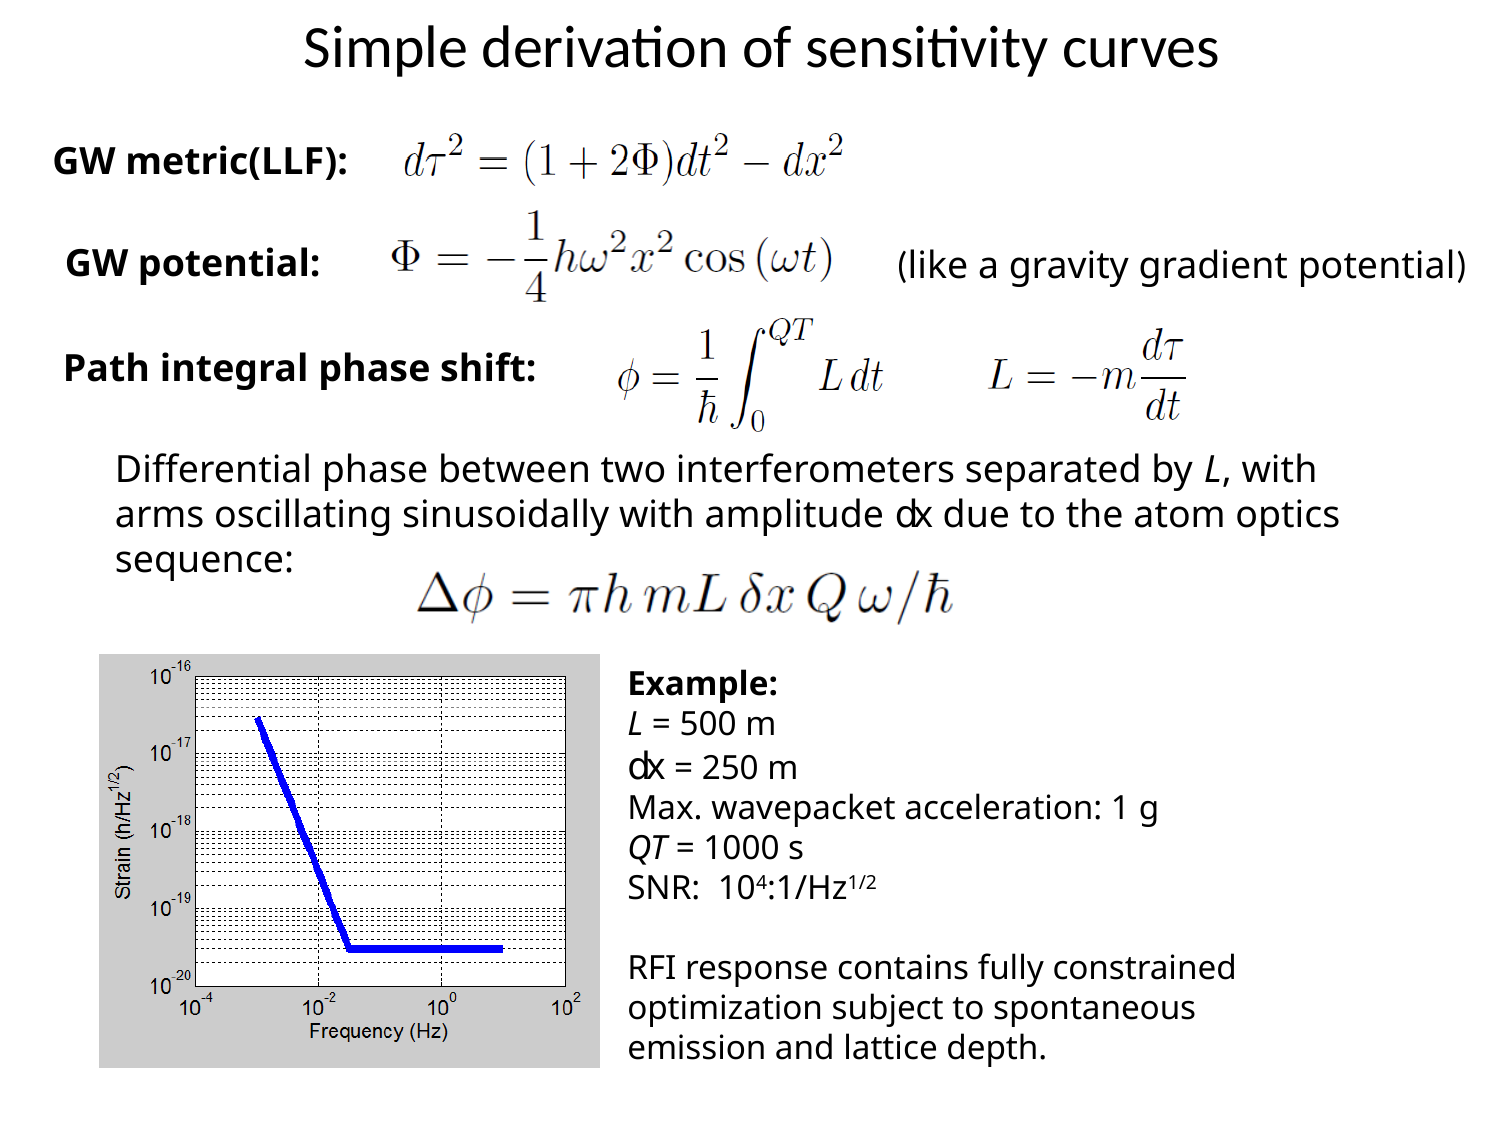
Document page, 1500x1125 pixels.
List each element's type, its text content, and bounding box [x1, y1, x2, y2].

title Simple derivation of sensitivity curves [125, 0, 1400, 88]
text_box Differential phase between two interferometers separated by L, with arms oscillating sinusoidally with amplitude dx due to the atom optics sequence: [100, 437, 1388, 588]
picture [974, 311, 1206, 439]
picture [374, 204, 913, 445]
text_box (like a gravity gradient potential) [881, 234, 1483, 294]
text_box GW metric(LLF): [37, 129, 369, 190]
picture [399, 543, 1001, 638]
text_box Path integral phase shift: [48, 336, 553, 397]
text_box Example: L = 500 m dx = 250 m Max. wavepacket acceleration: 1 g QT = 1000 s SNR: 104:1/Hz1/2 RFI response contains fully constrained optimization subject to spontaneous emission and lattice depth. [612, 654, 1325, 1074]
text_box GW potential: [49, 231, 350, 292]
picture [374, 118, 888, 197]
picture [99, 654, 601, 1068]
